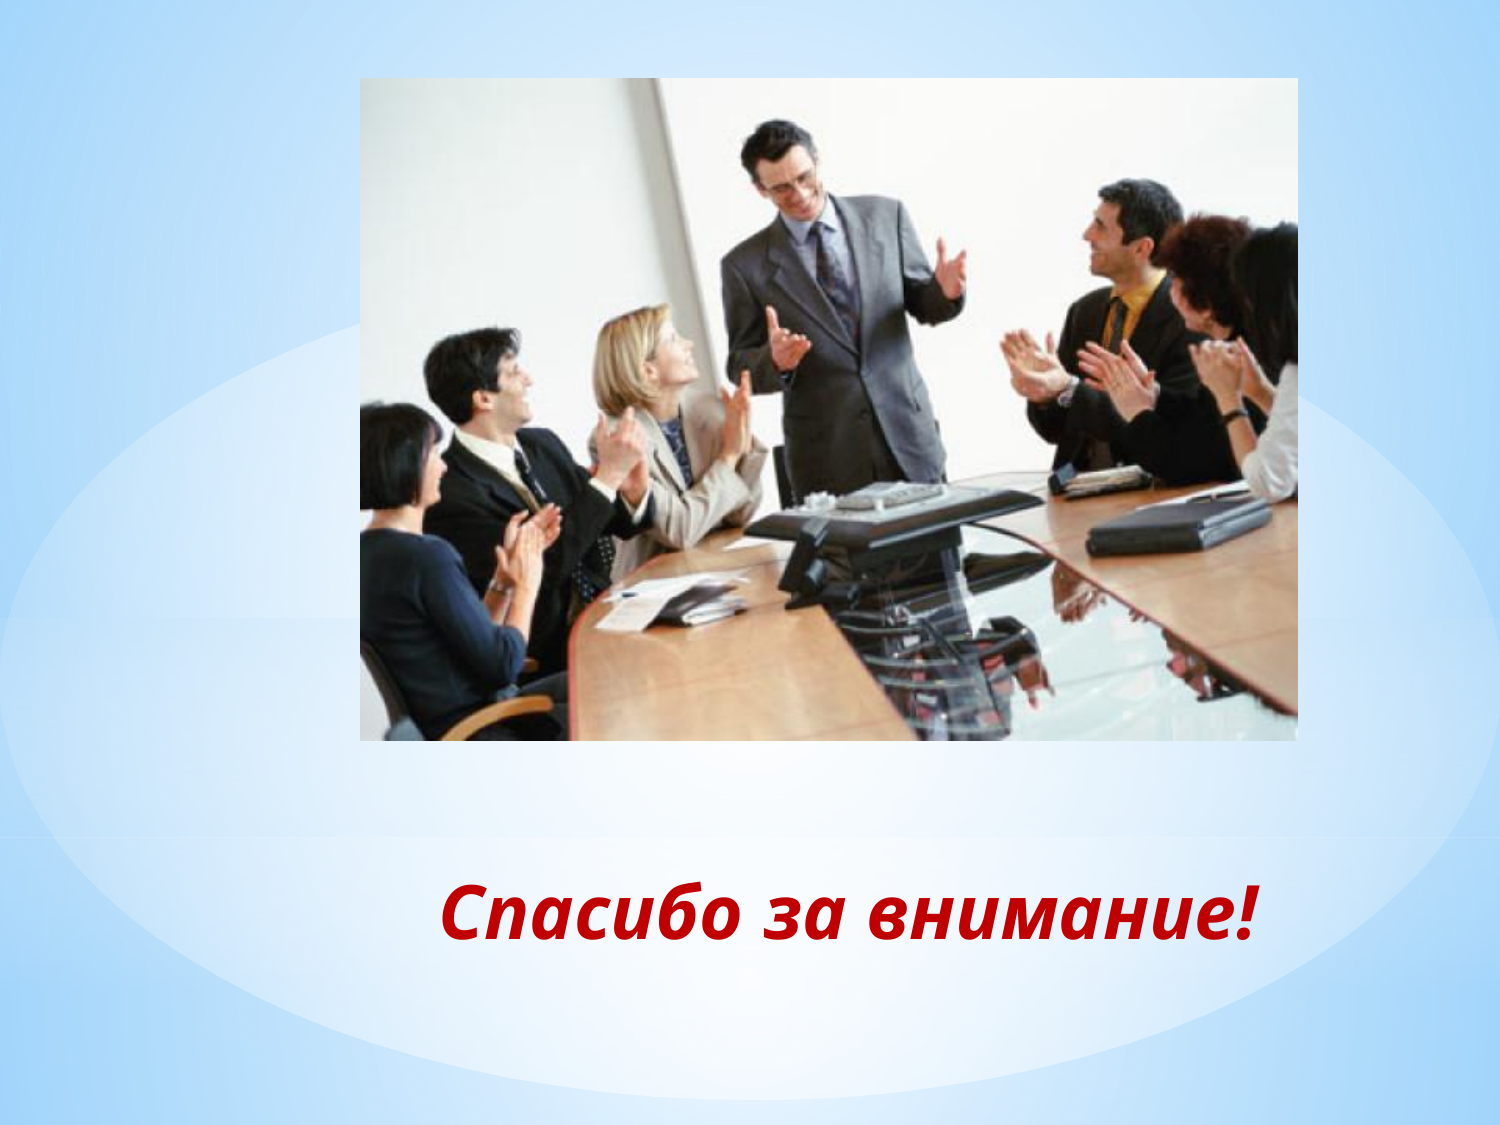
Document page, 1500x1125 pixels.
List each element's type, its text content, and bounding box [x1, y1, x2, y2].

text_box Спасибо за внимание! [423, 856, 1274, 962]
picture [359, 77, 1298, 741]
